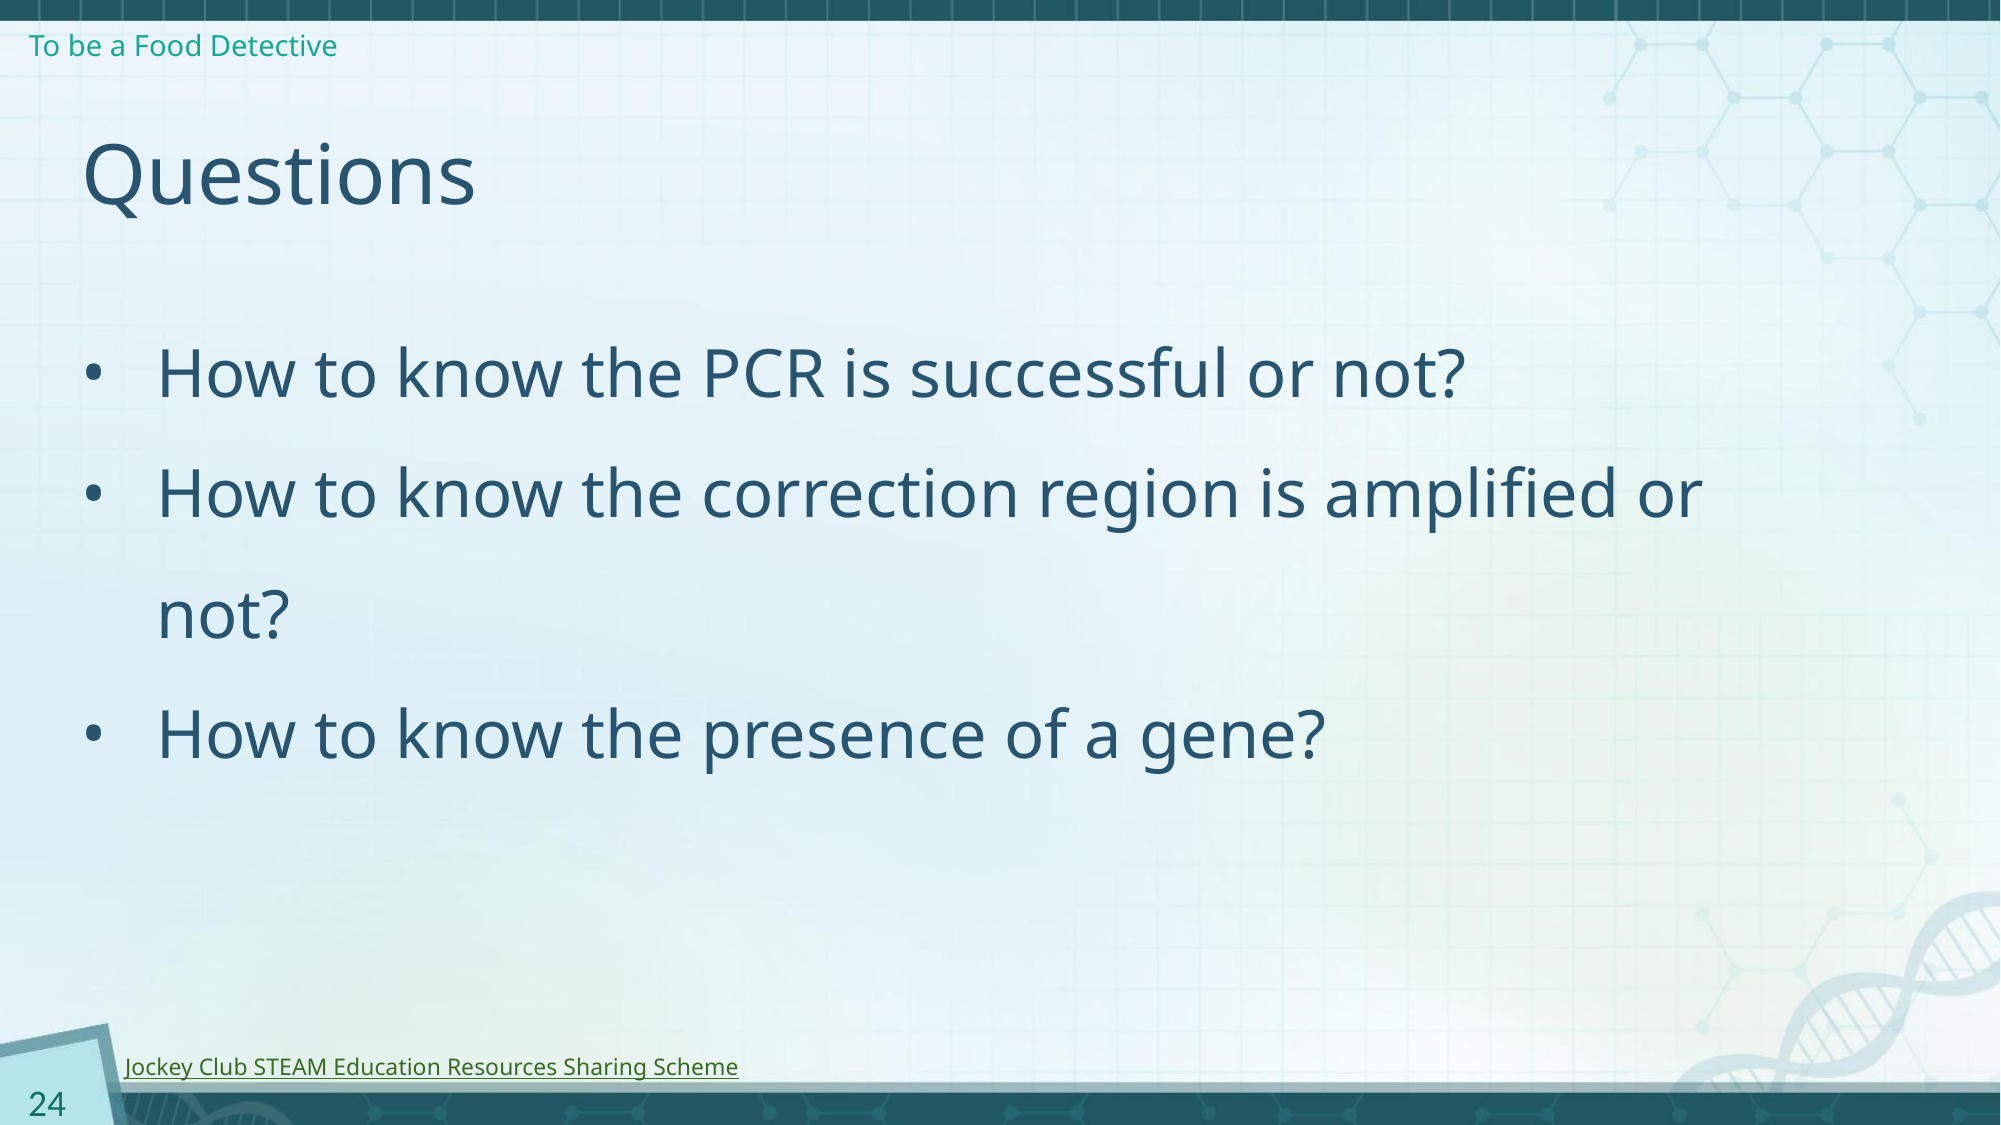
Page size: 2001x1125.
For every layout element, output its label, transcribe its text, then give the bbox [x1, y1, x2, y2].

slide_number 24 [0, 1071, 96, 1125]
picture [0, 0, 2001, 1125]
list How to know the PCR is successful or not? How to know the correction region is amplified or not? How to know the presence of a gene? [61, 281, 1862, 1040]
title Questions [61, 63, 1571, 279]
